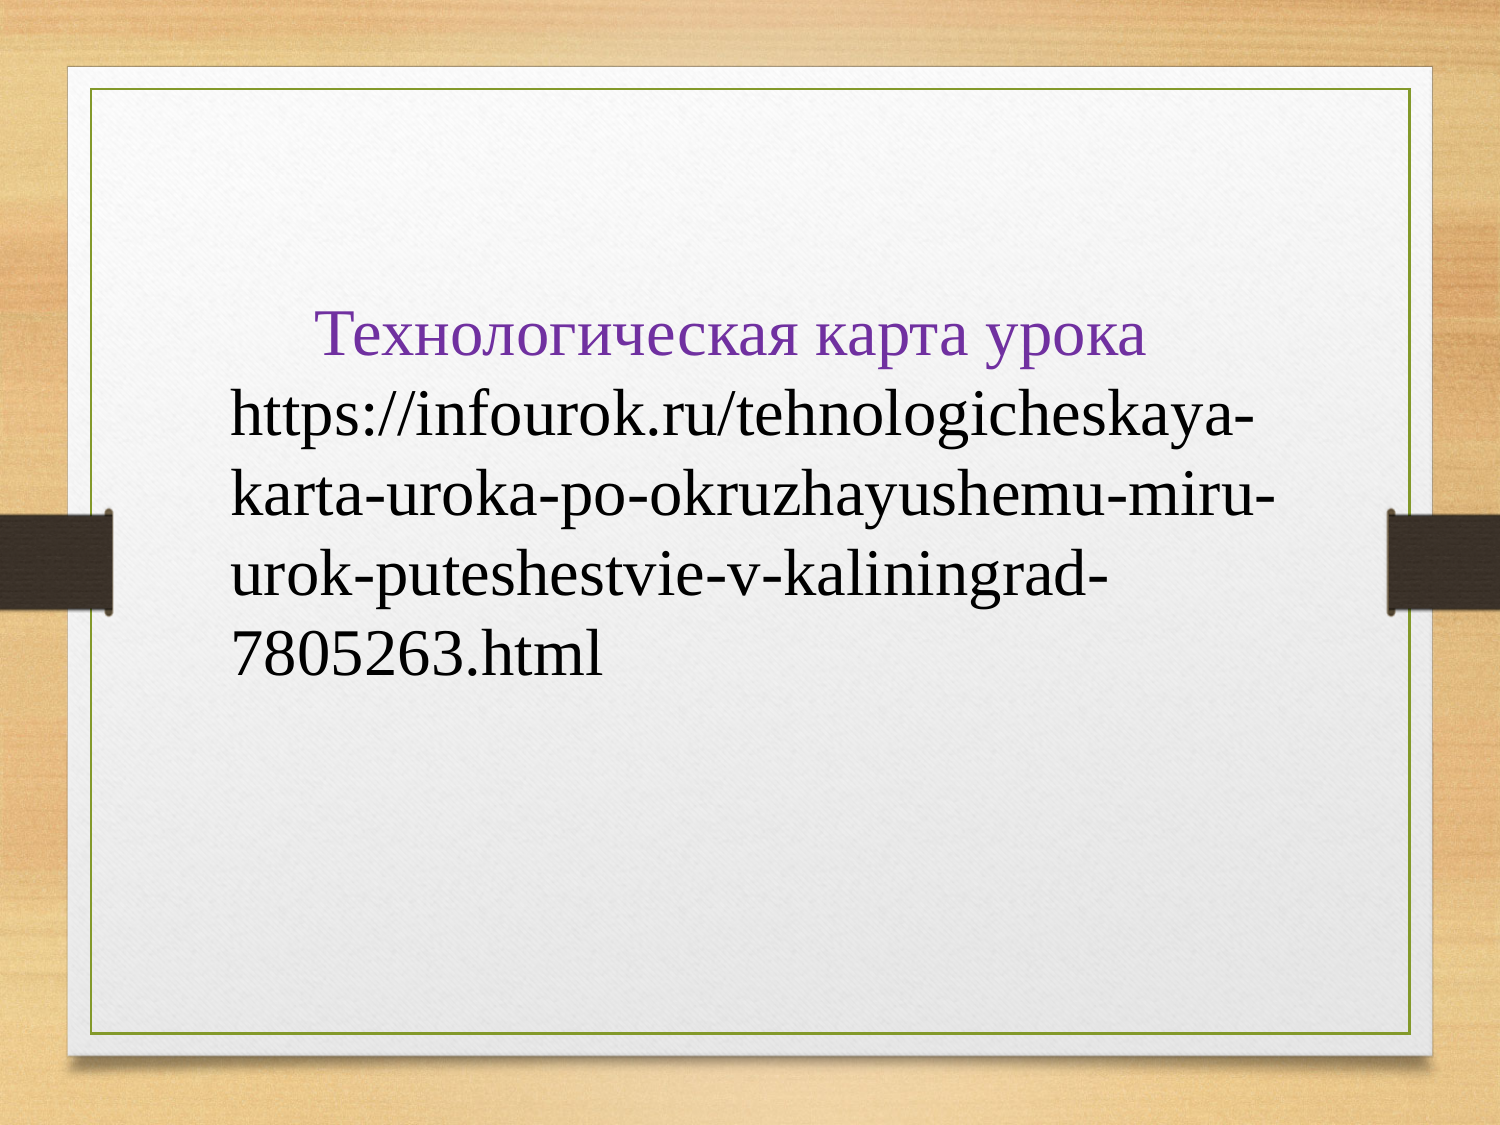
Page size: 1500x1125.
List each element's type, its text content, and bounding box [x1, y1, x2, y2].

text_box Технологическая карта урока https://infourok.ru/tehnologicheskaya-karta-uroka-po-okruzhayushemu-miru-urok-puteshestvie-v-kaliningrad-7805263.html [215, 281, 1312, 742]
picture [0, 0, 1500, 1125]
